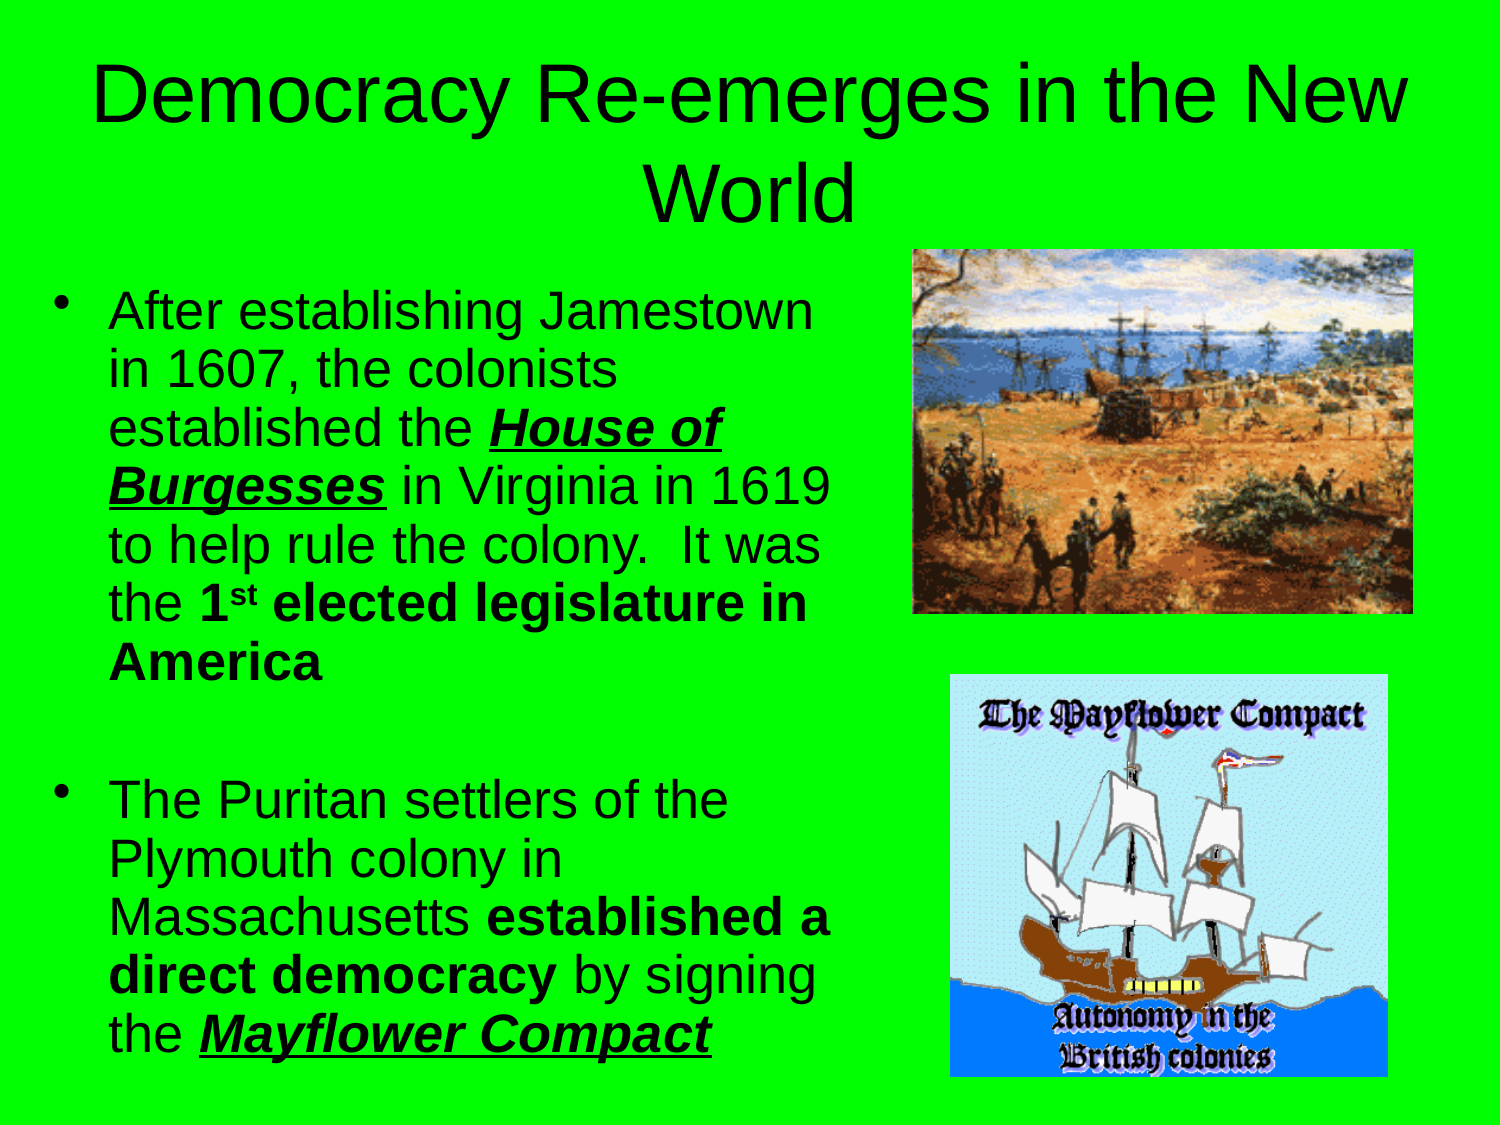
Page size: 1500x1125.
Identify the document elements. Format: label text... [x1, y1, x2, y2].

title Democracy Re-emerges in the New World [75, 45, 1425, 233]
picture [912, 249, 1413, 614]
picture [949, 674, 1388, 1077]
list After establishing Jamestown in 1607, the colonists established the House of Burgesses in Virginia in 1619 to help rule the colony. It was the 1st elected legislature in America The Puritan settlers of the Plymouth colony in Massachusetts established a direct democracy by signing the Mayflower Compact [37, 275, 850, 1125]
